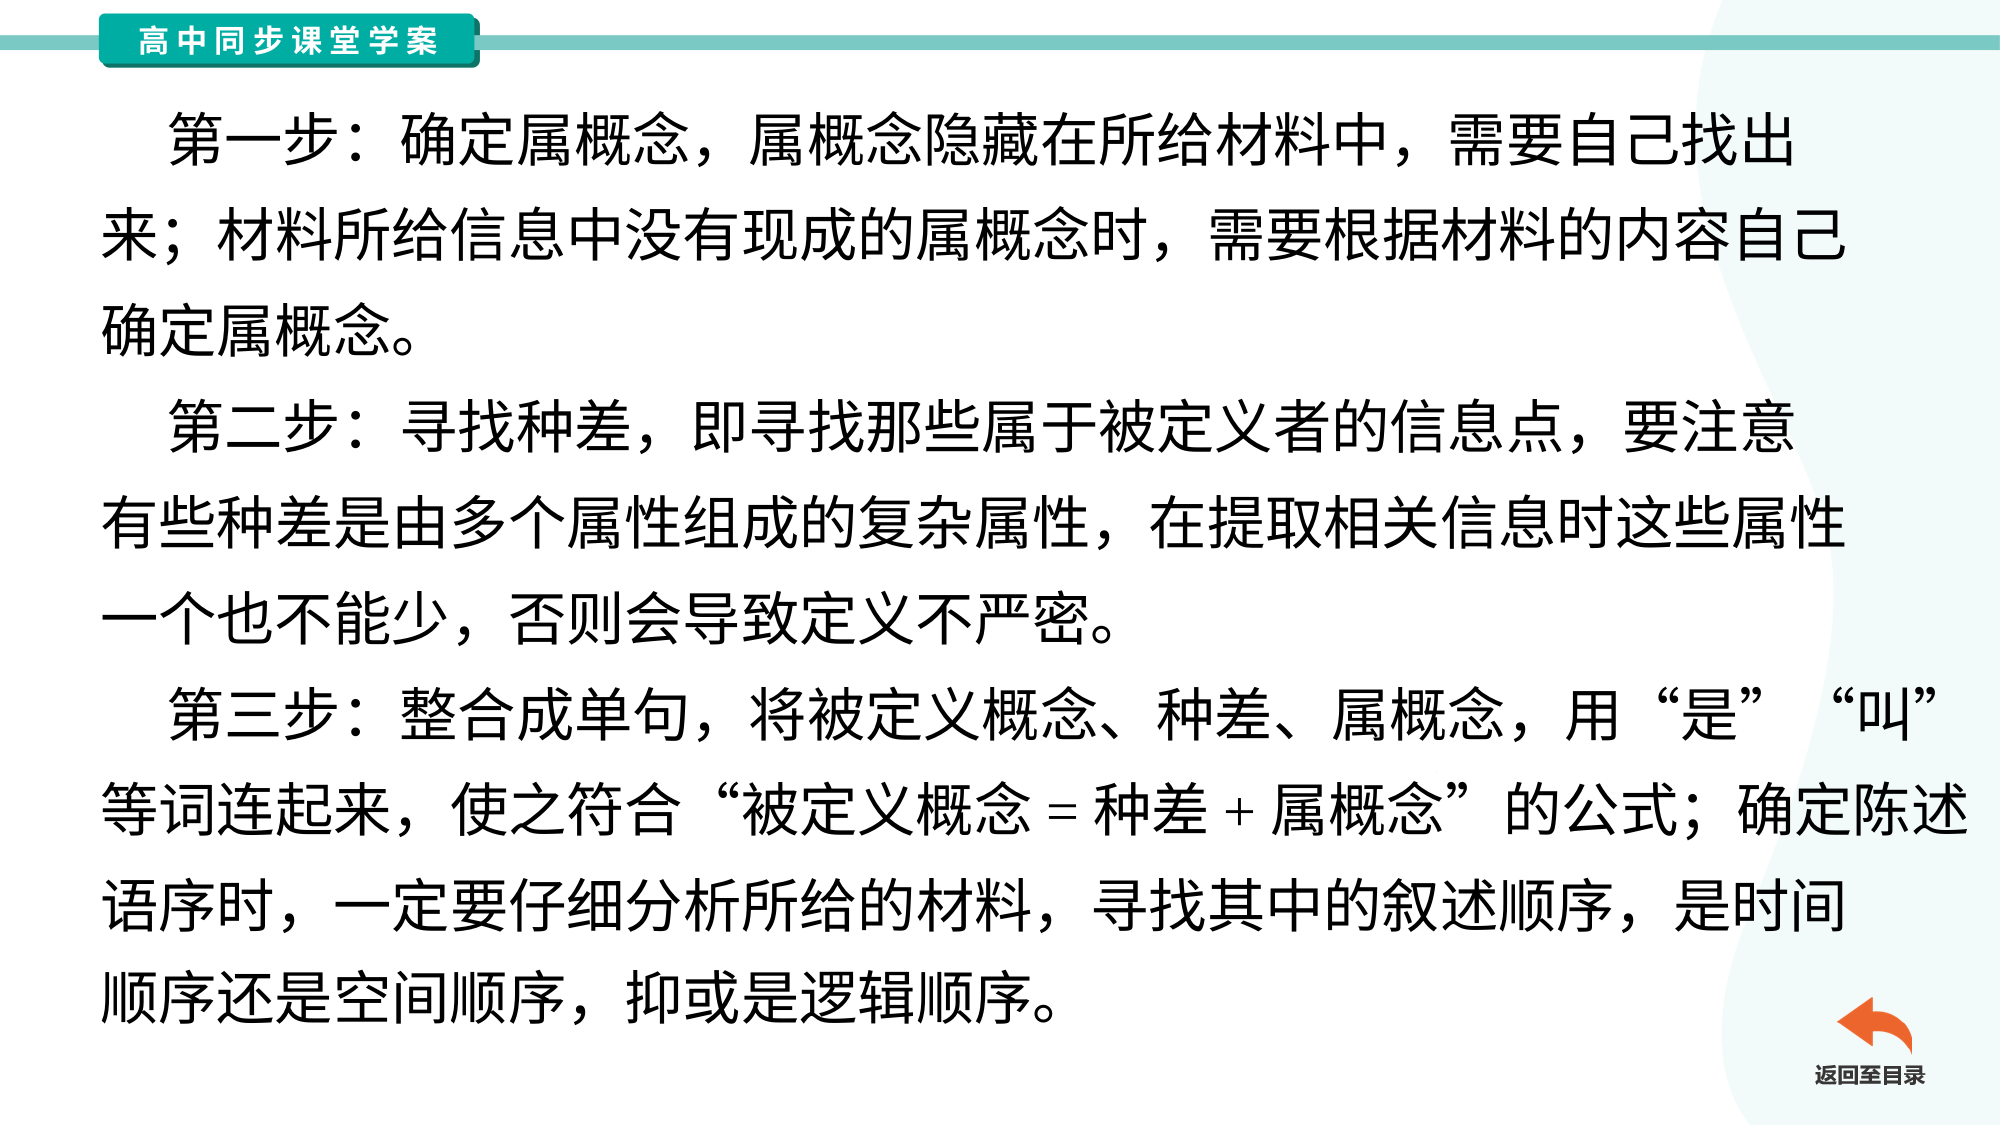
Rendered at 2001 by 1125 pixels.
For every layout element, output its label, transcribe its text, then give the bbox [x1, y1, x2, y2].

picture [0, 0, 2000, 1125]
text_box 第一步：确定属概念，属概念隐藏在所给材料中，需要自己找出 来；材料所给信息中没有现成的属概念时，需要根据材料的内容自己 确定属概念。 第二步：寻找种差，即寻找那些属于被定义者的信息点，要注意 有些种差是由多个属性组成的复杂属性，在提取相关信息时这些属性 一个也不能少，否则会导致定义不严密。 第三步：整合成单句，将被定义概念、种差、属概念，用“是”“叫” 等词连起来，使之符合“被定义概念=种差+属概念”的公式；确定陈述 语序时，一定要仔细分析所给的材料，寻找其中的叙述顺序，是时间 顺序还是空间顺序，抑或是逻辑顺序。#3.1.5 [100, 76, 1899, 1022]
